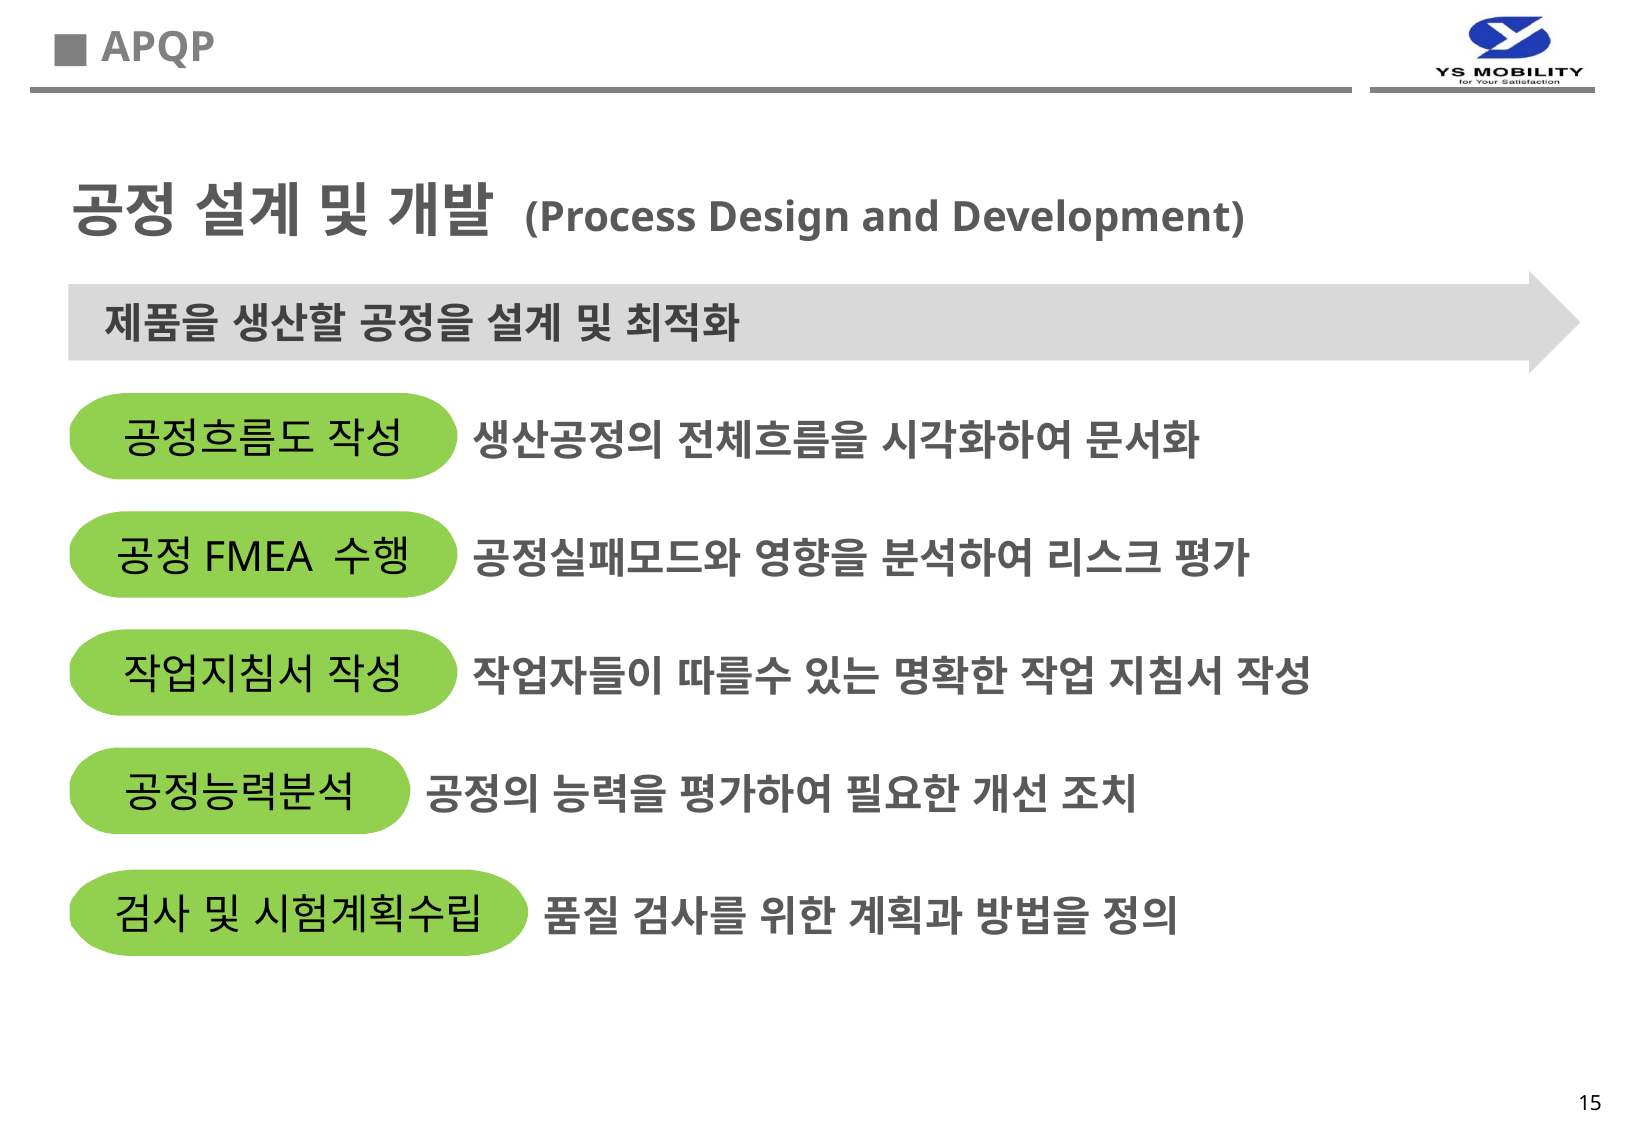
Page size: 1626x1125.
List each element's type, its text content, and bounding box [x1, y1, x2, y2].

text_box 검사 및 시험계획수립 [69, 869, 529, 956]
text_box 공정의 능력을 평가하여 필요한 개선 조치 [410, 751, 1545, 835]
text_box 생산공정의 전체흐름을 시각화하여 문서화 [458, 397, 1581, 480]
picture [1414, 14, 1586, 87]
text_box 공정 설계 및 개발 (Process Design and Development) [56, 165, 1569, 251]
text_box 작업자들이 따를수 있는 명확한 작업 지침서 작성 [458, 633, 1545, 716]
text_box 공정FMEA 수행 [69, 511, 458, 598]
text_box 품질 검사를 위한 계획과 방법을 정의 [528, 873, 1545, 957]
text_box 공정능력분석 [69, 747, 411, 834]
text_box 작업지침서 작성 [69, 629, 458, 716]
text_box 제품을 생산할 공정을 설계 및 최적화 [66, 269, 1583, 376]
text_box 공정실패모드와 영향을 분석하여 리스크 평가 [458, 515, 1557, 598]
text_box 공정흐름도 작성 [69, 393, 458, 480]
text_box ■ APQP [36, 12, 1262, 78]
